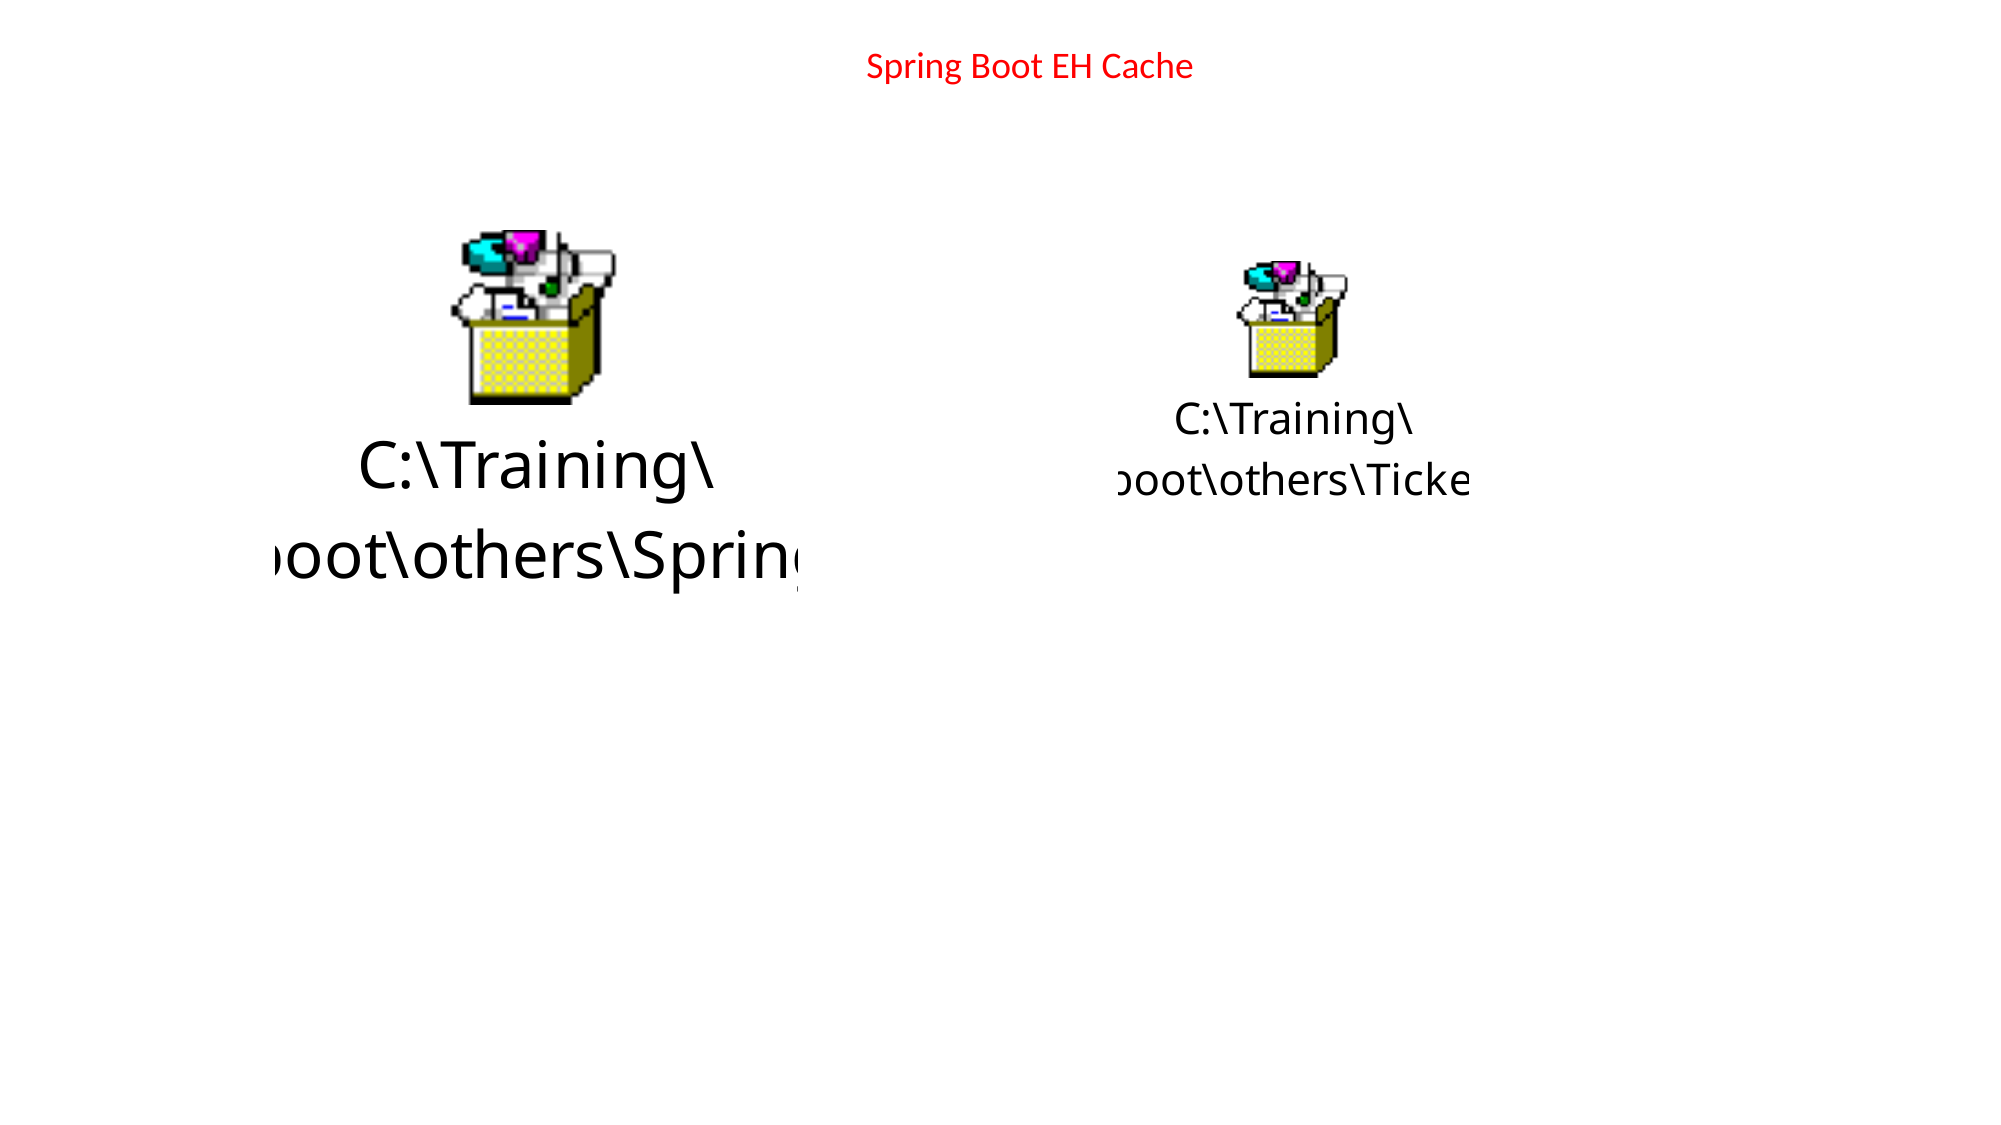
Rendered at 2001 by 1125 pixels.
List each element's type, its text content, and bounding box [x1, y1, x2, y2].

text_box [275, 230, 798, 691]
text_box Spring Boot EH Cache [508, 0, 1552, 128]
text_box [1118, 261, 1469, 570]
